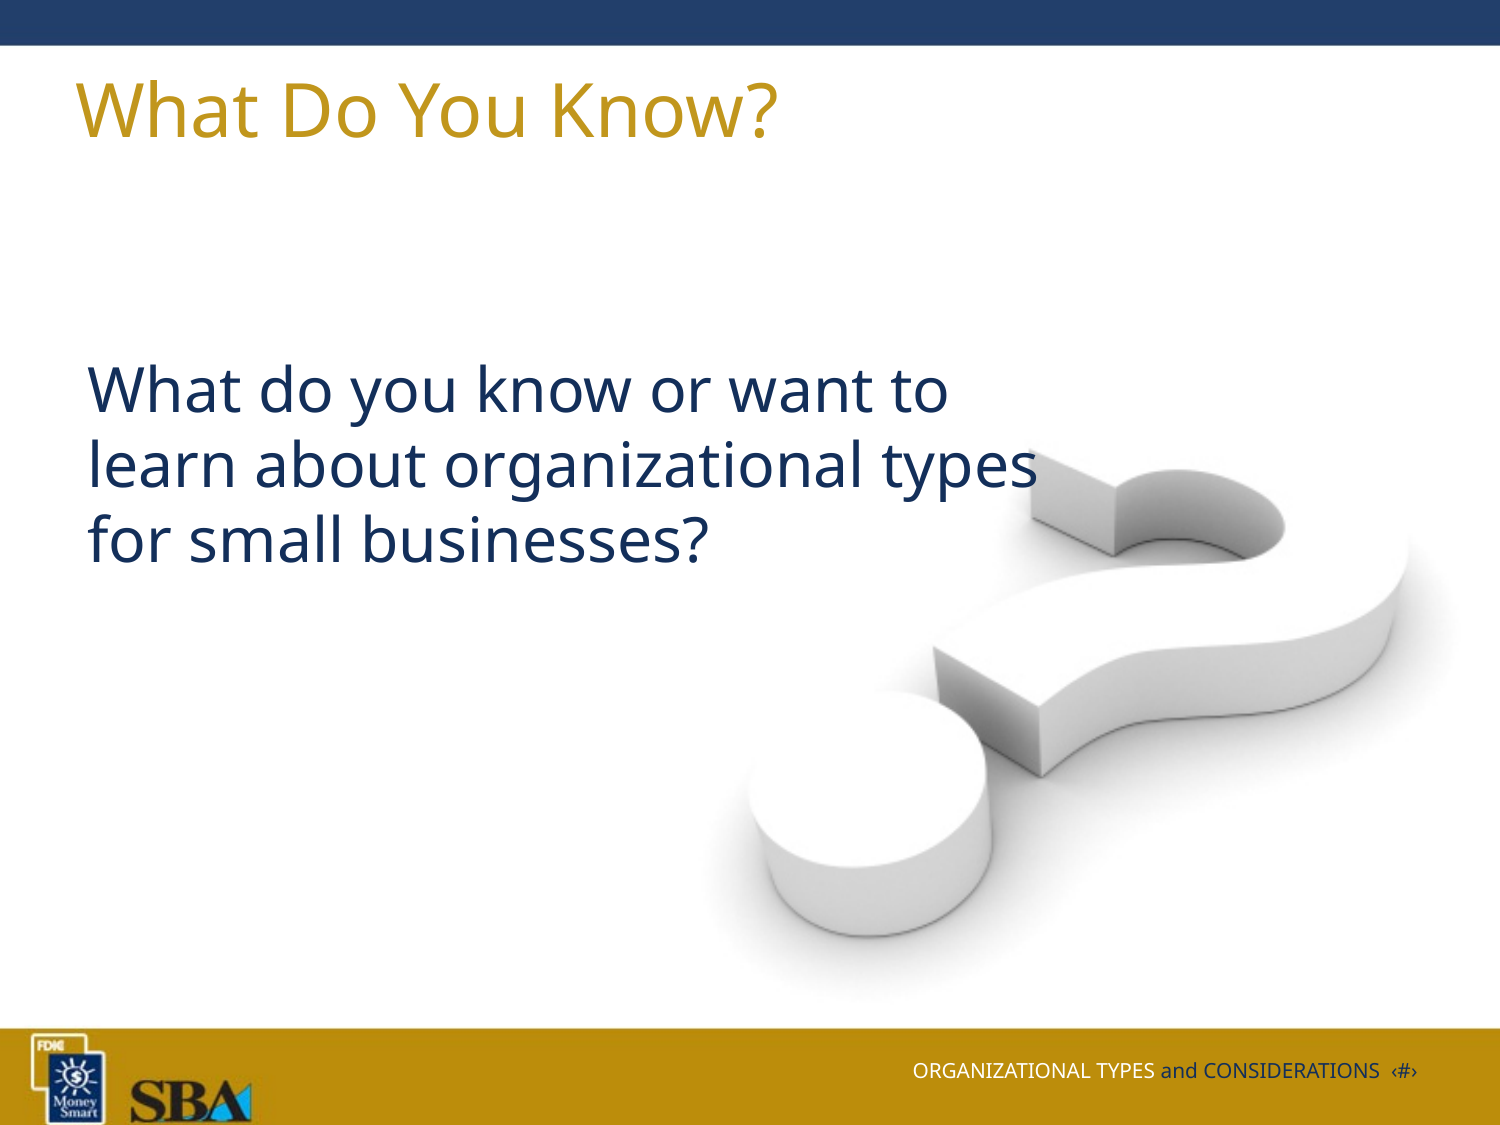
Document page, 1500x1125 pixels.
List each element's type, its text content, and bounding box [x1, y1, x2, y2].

list What do you know or want to learn about organizational types for small businesses? [86, 211, 1051, 713]
title What Do You Know? [74, 61, 1426, 163]
picture [0, 0, 1500, 1125]
